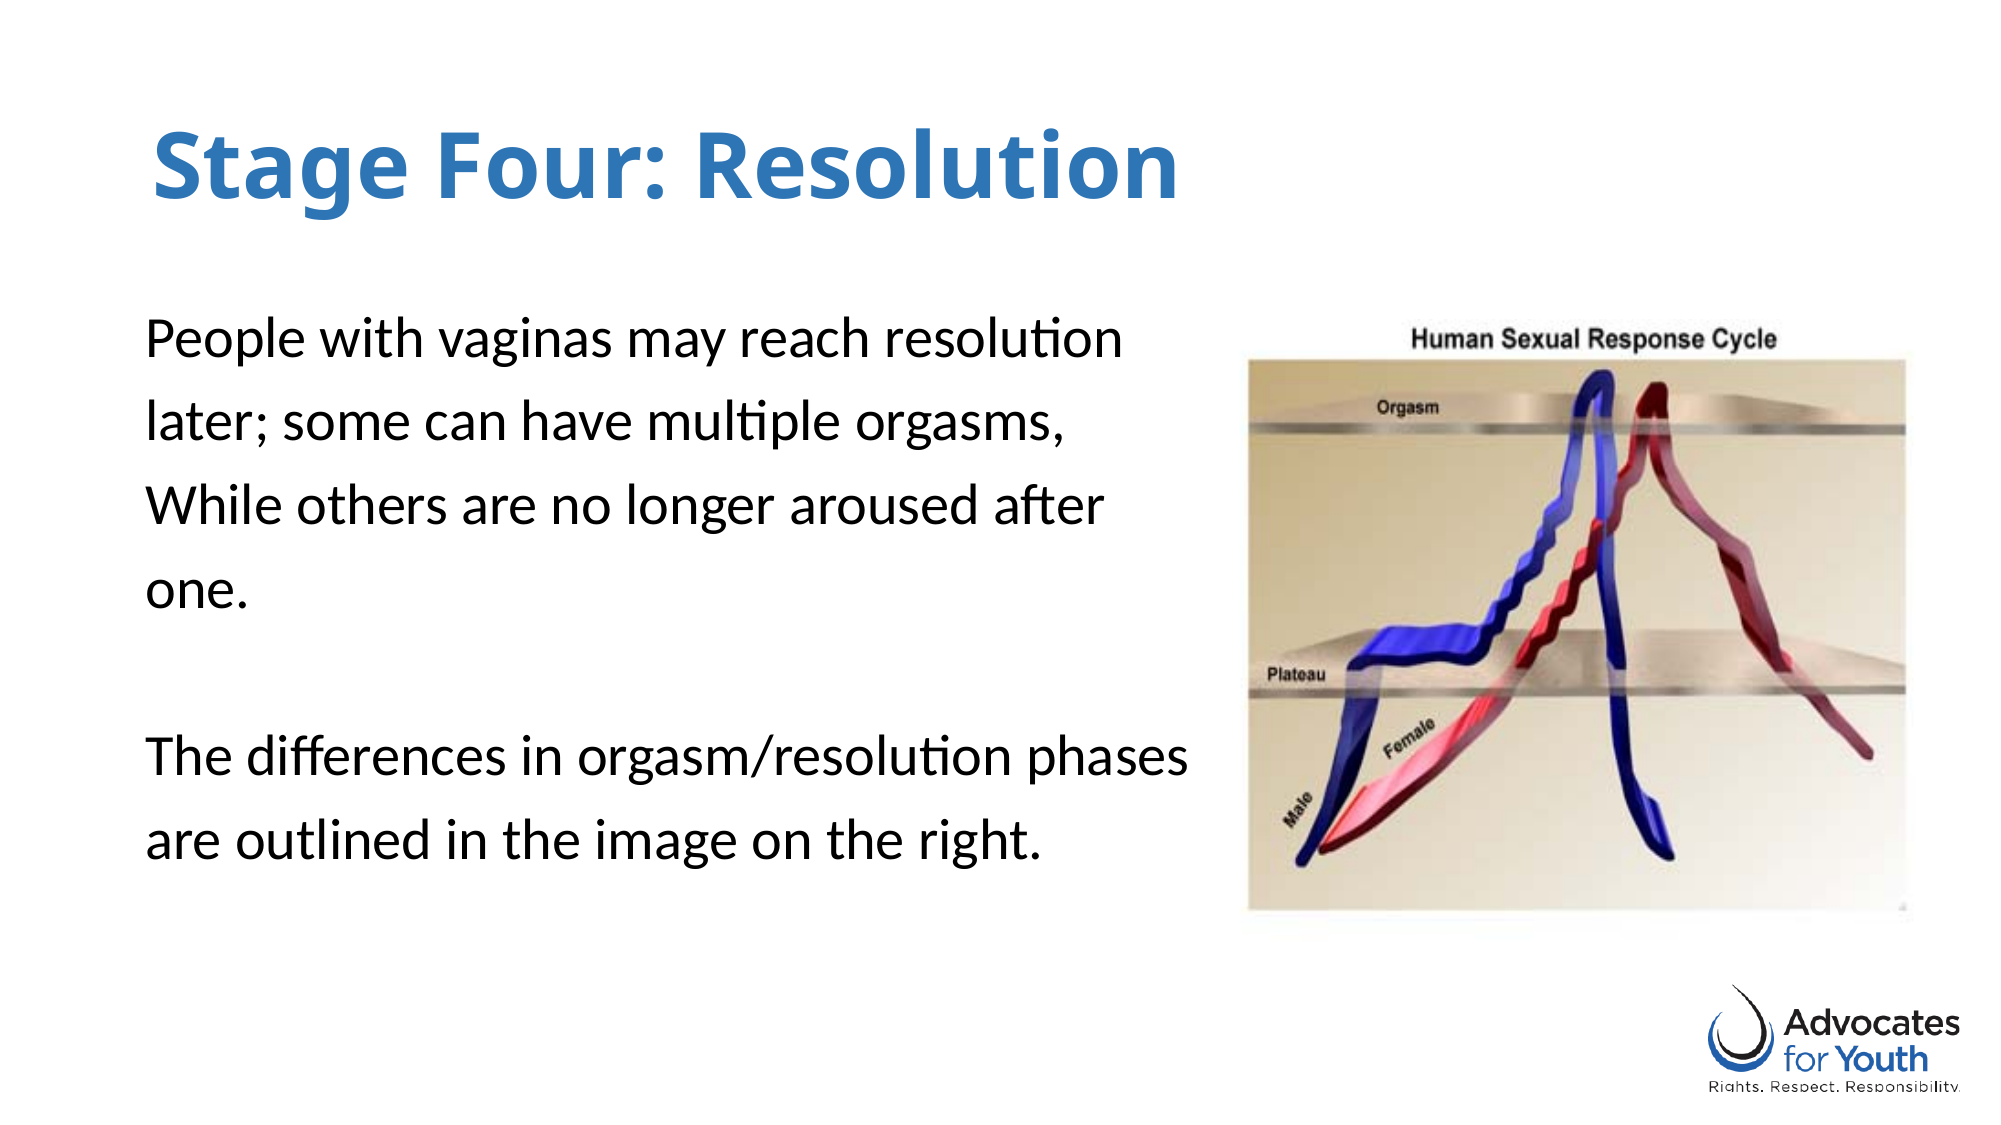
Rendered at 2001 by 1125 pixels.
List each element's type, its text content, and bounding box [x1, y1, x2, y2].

title Stage Four: Resolution [137, 59, 1863, 278]
list People with vaginas may reach resolution later; some can have multiple orgasms, While others are no longer aroused after one. The differences in orgasm/resolution phases are outlined in the image on the right. [130, 299, 1213, 1014]
picture [1212, 319, 1943, 953]
picture [1708, 984, 1960, 1092]
